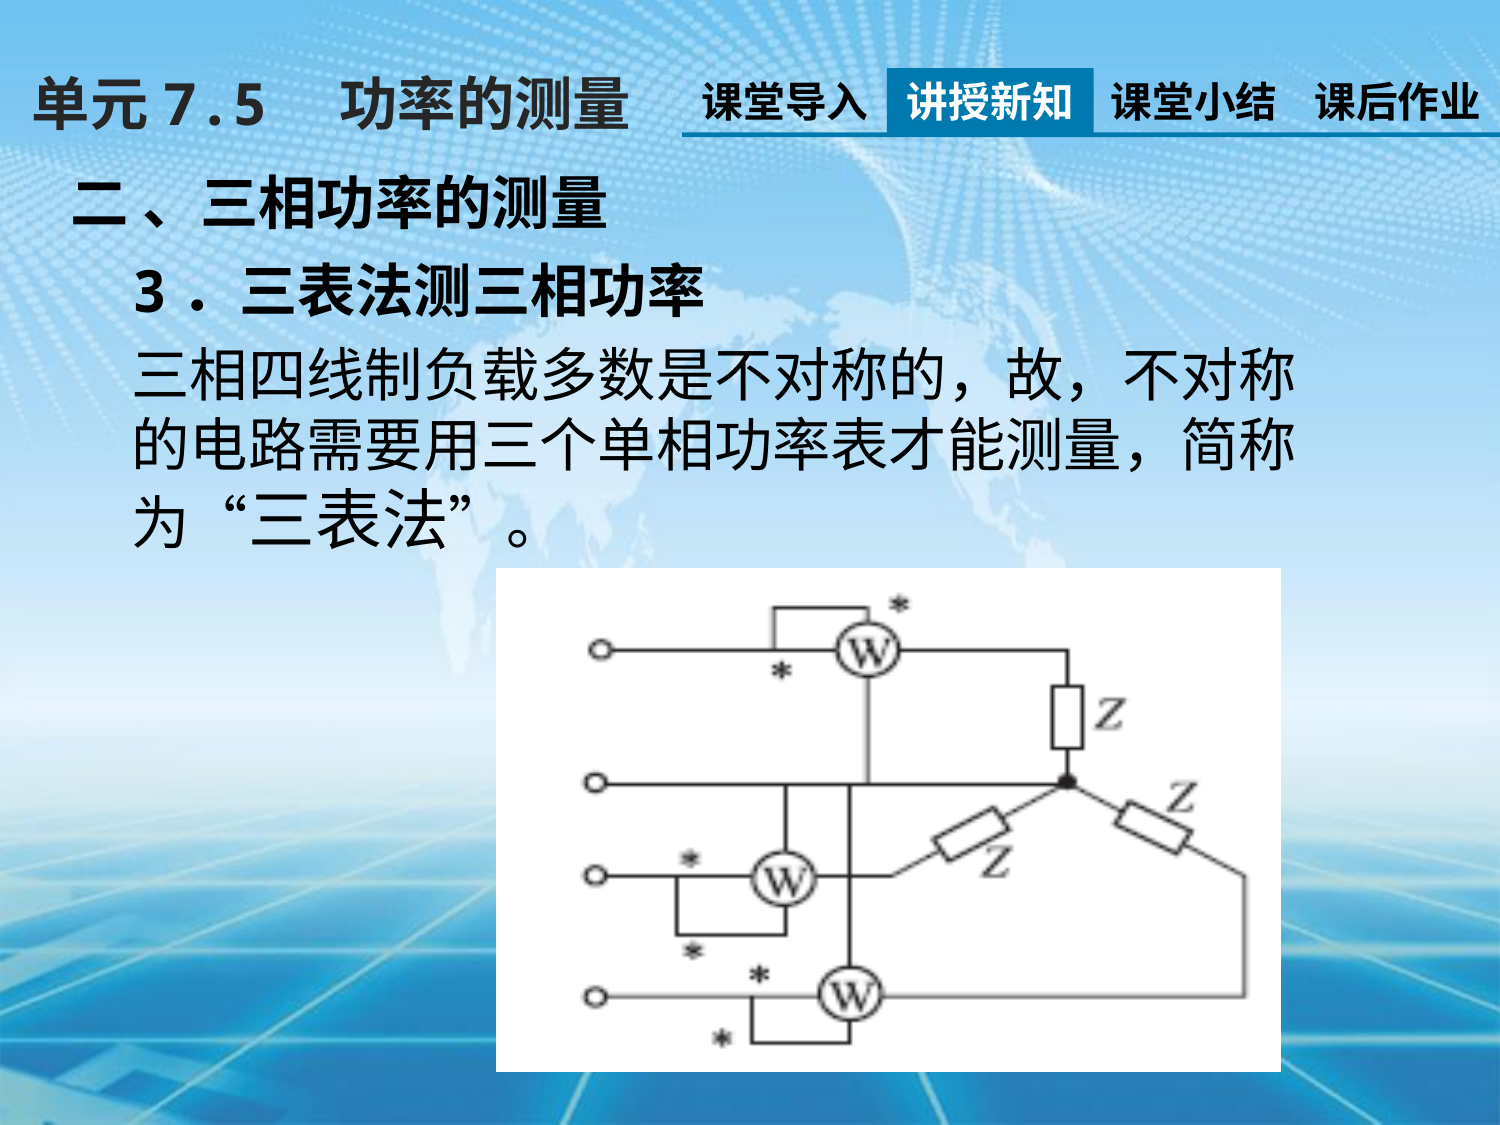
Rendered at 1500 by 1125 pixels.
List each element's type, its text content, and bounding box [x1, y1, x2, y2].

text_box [16, 59, 1500, 146]
picture [0, 0, 1500, 1125]
text_box 3．三表法测三相功率 三相四线制负载多数是不对称的，故，不对称的电路需要用三个单相功率表才能测量，简称为“三表法”。 [116, 247, 1368, 569]
text_box 二 、三相功率的测量 [55, 155, 991, 248]
